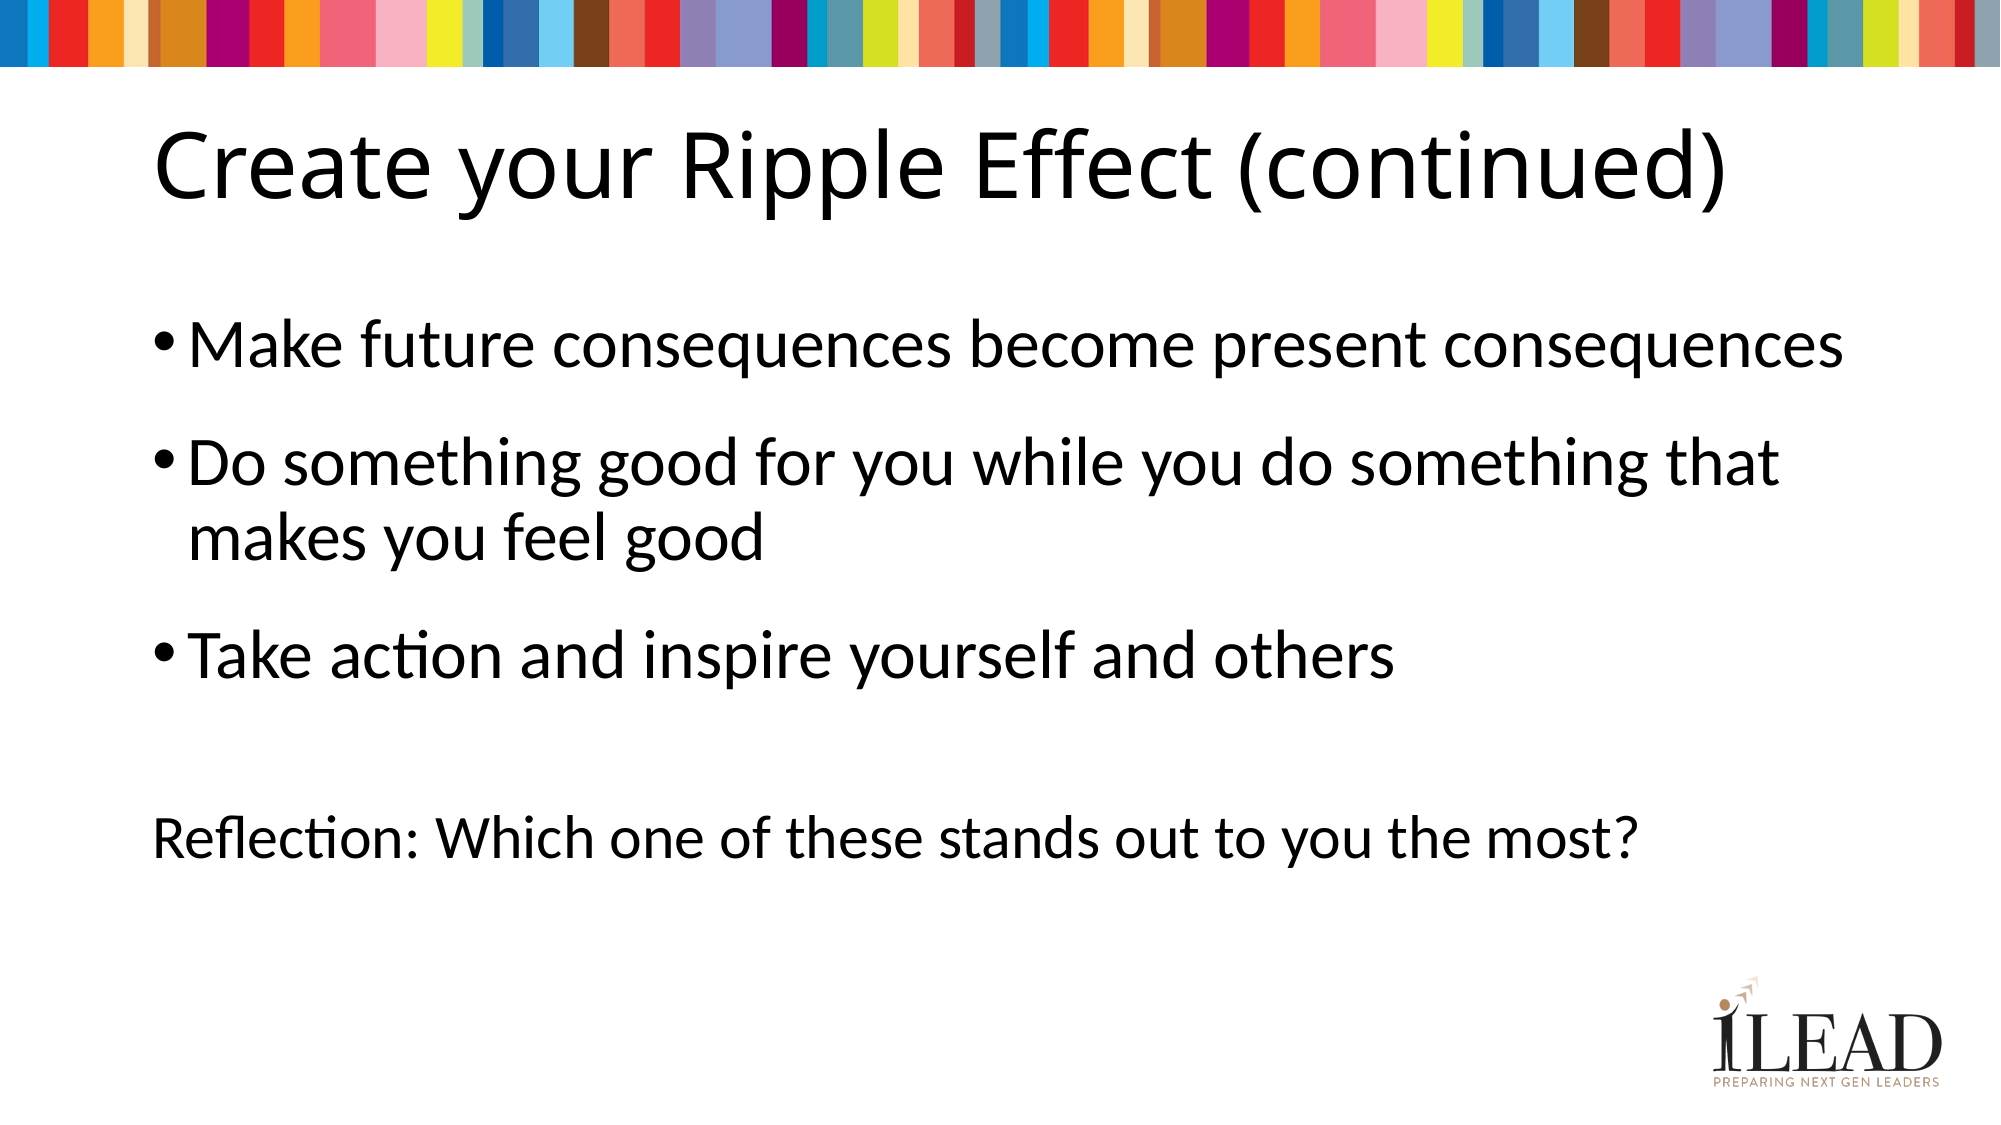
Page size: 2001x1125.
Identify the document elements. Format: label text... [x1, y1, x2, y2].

picture [828, 0, 1026, 67]
picture [1828, 0, 2000, 67]
picture [48, 0, 808, 67]
picture [0, 0, 26, 67]
title Create your Ripple Effect (continued) [137, 67, 1863, 278]
picture [1048, 0, 1808, 67]
list Make future consequences become present consequences Do something good for you while you do something that makes you feel good Take action and inspire yourself and others Reflection: Which one of these stands out to you the most? [137, 299, 1863, 949]
picture [1709, 972, 1945, 1091]
